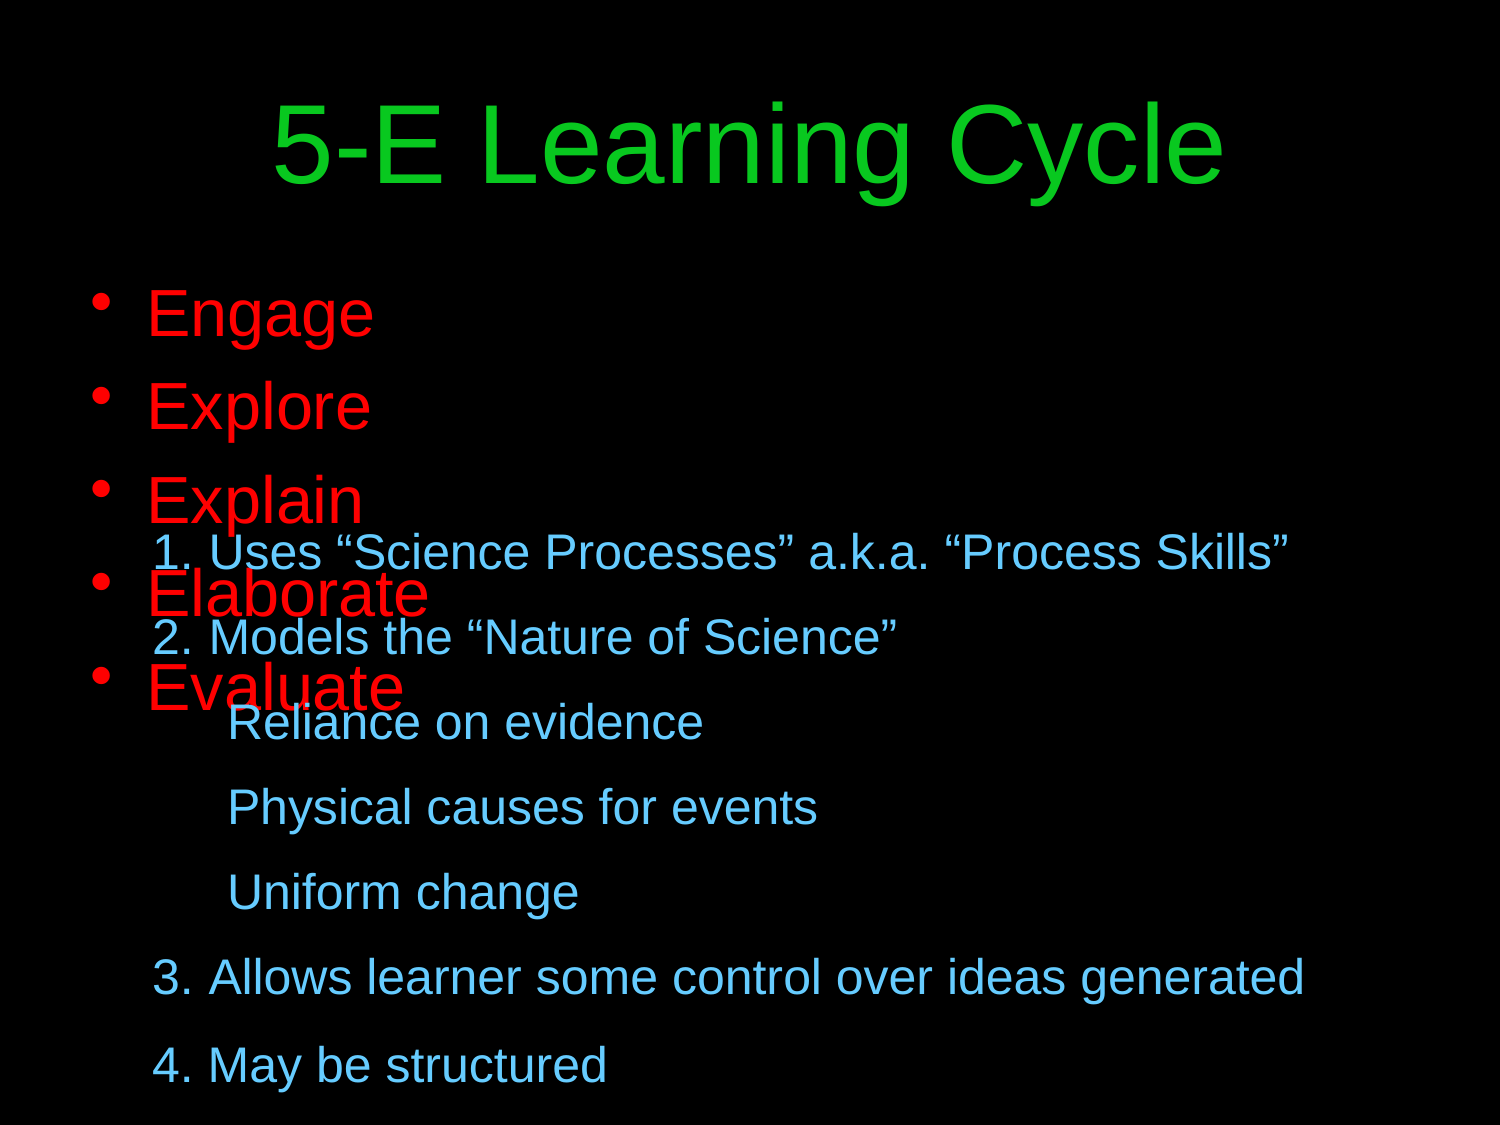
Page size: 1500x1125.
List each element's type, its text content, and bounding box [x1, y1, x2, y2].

title 5-E Learning Cycle [74, 44, 1426, 233]
text_box Uses “Science Processes” a.k.a. “Process Skills” Models the “Nature of Science” Reliance on evidence Physical causes for events Uniform change Allows learner some control over ideas generated [137, 512, 1425, 1013]
list Engage Explore Explain Elaborate Evaluate [74, 262, 1426, 1006]
text_box 4. May be structured [137, 1024, 738, 1100]
